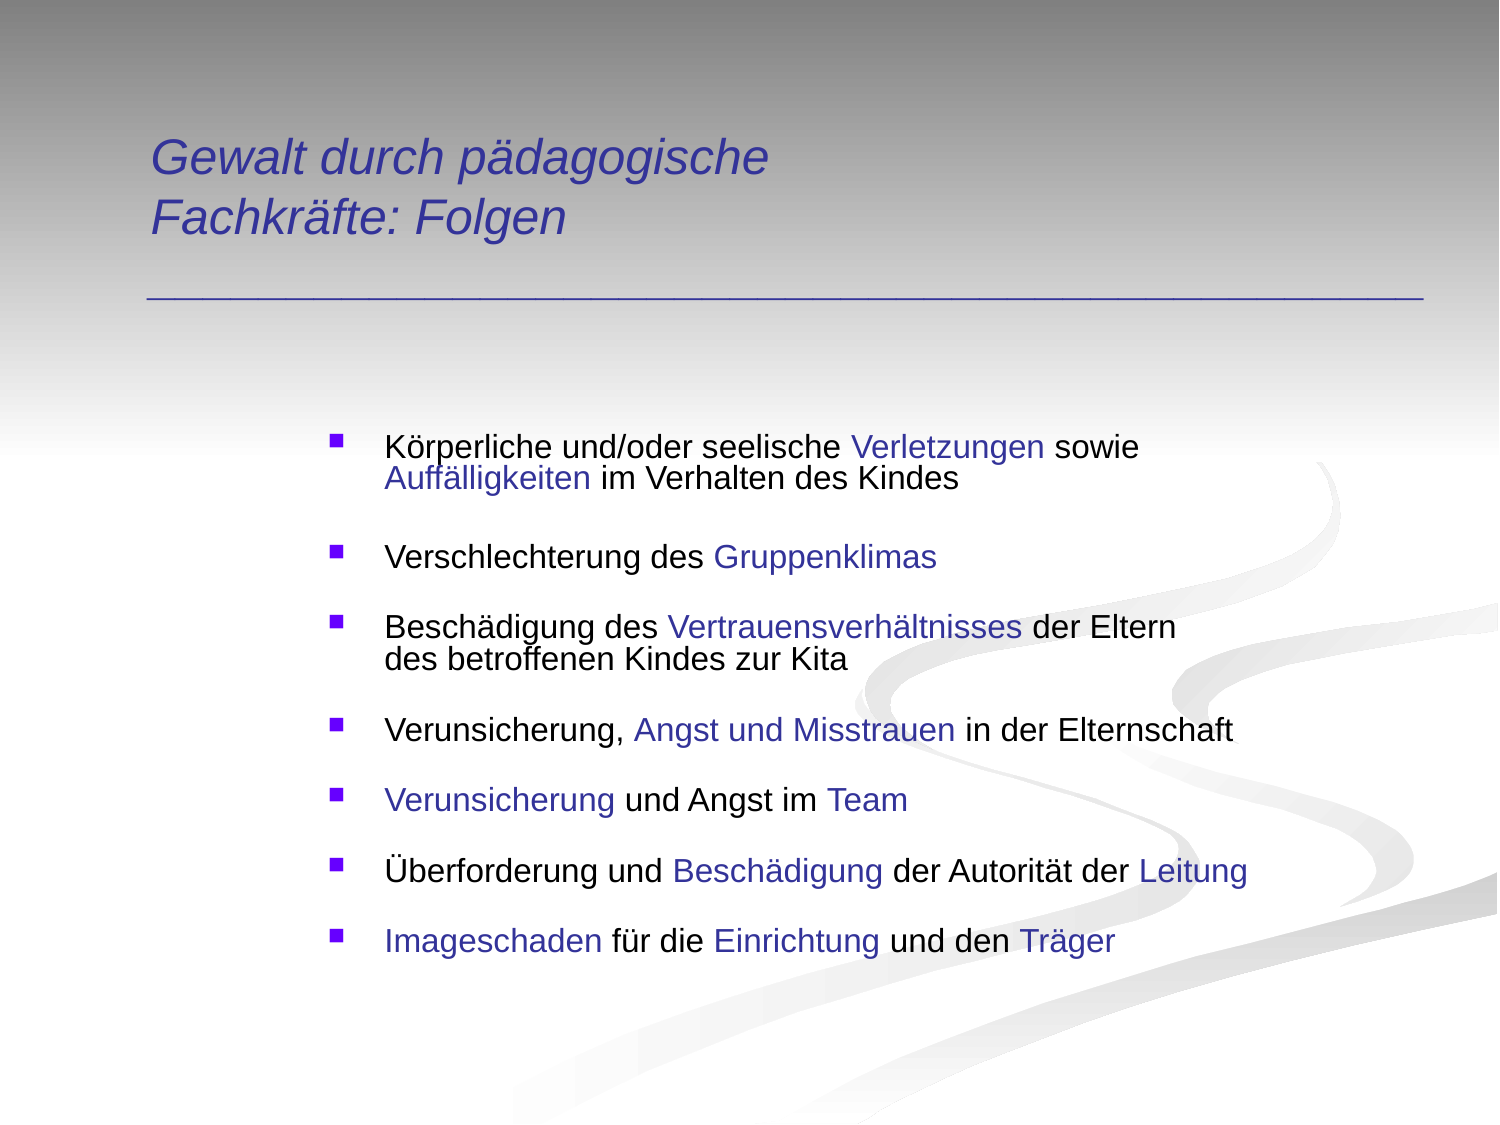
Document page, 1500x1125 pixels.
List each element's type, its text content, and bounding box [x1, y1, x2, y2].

title Gewalt durch pädagogische Fachkräfte: Folgen ______________________________________________ [135, 90, 1477, 338]
list Körperliche und/oder seelische Verletzungen sowie Auffälligkeiten im Verhalten des Kindes Verschlechterung des Gruppenklimas Beschädigung des Vertrauensverhältnisses der Eltern des betroffenen Kindes zur Kita Verunsicherung, Angst und Misstrauen in der Elternschaft Verunsicherung und Angst im Team Überforderung und Beschädigung der Autorität der Leitung Imageschaden für die Einrichtung und den Träger [312, 425, 1500, 1059]
